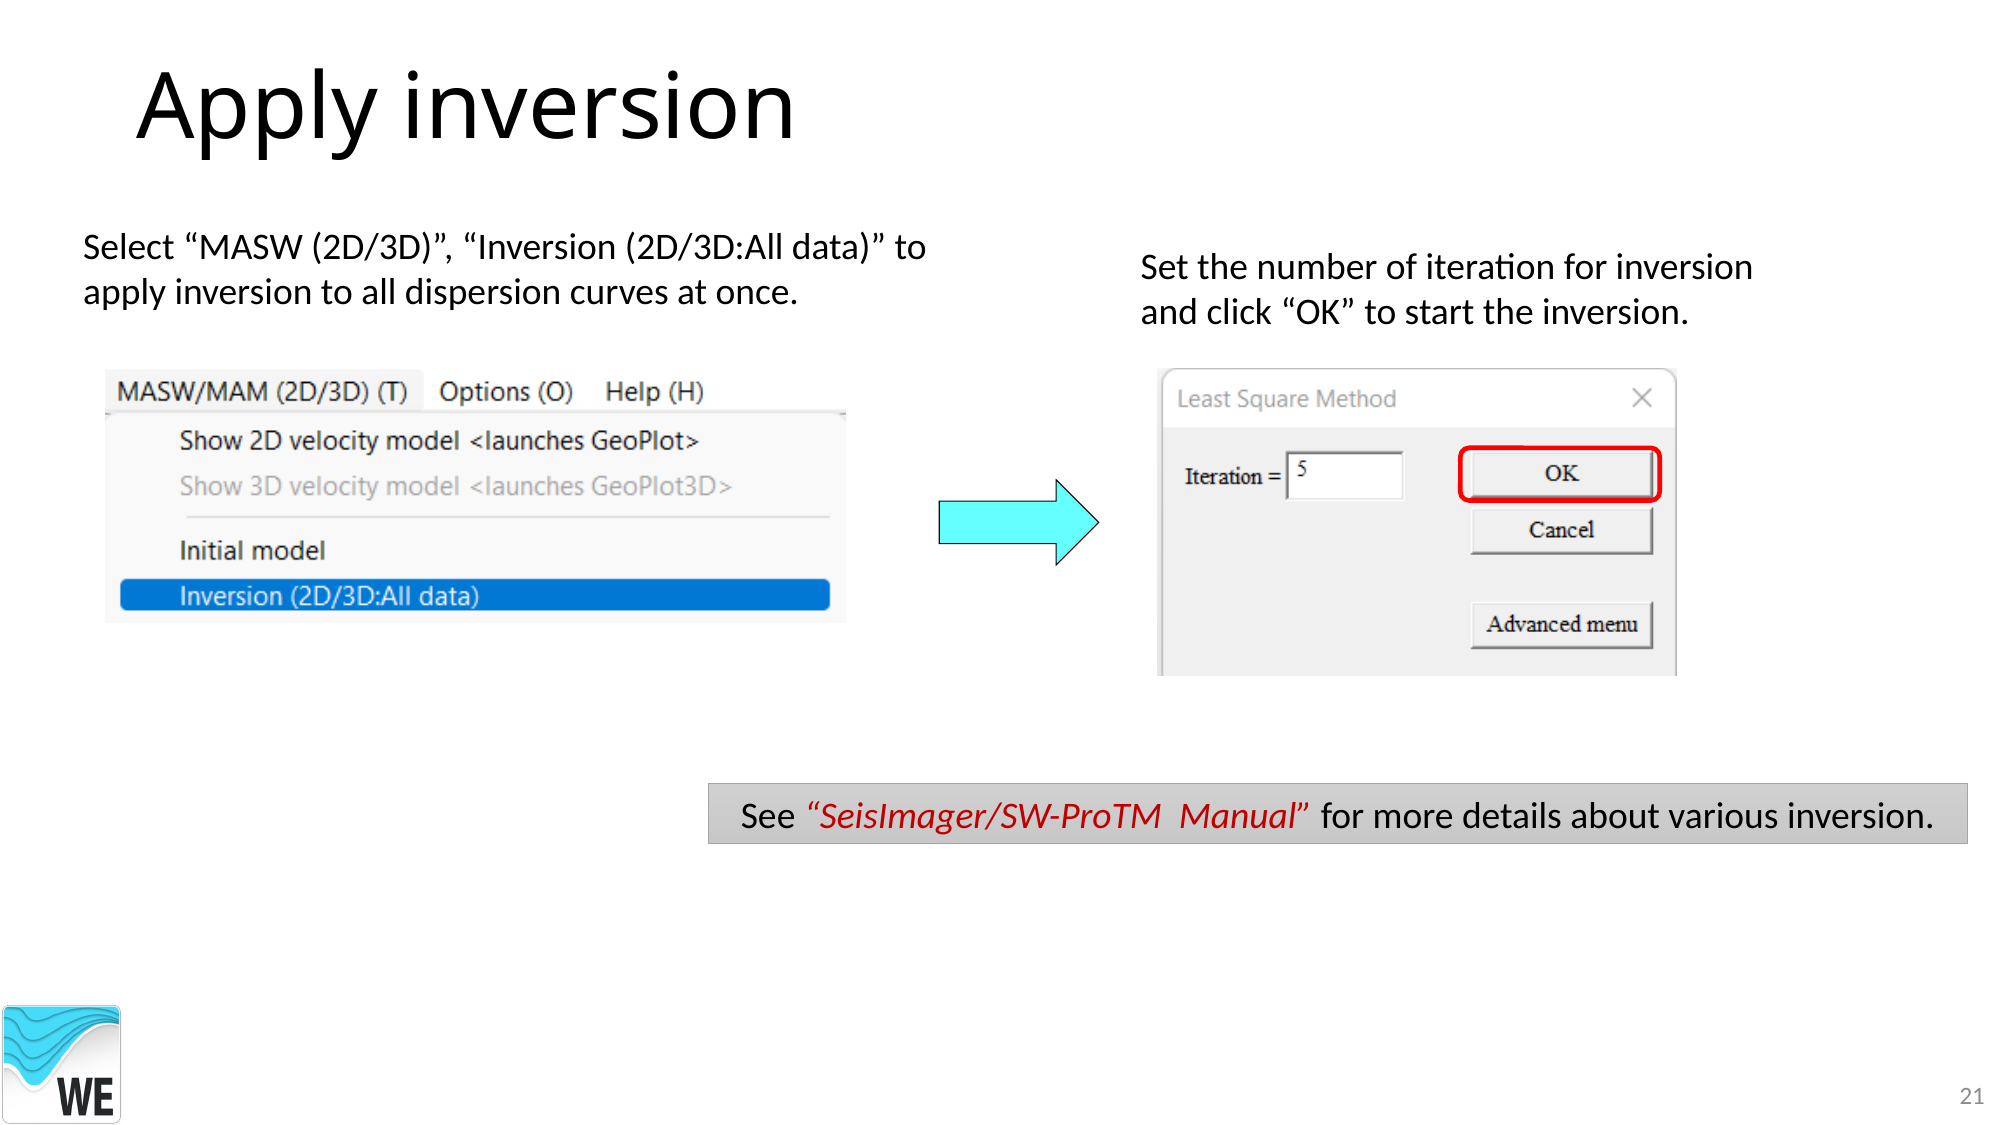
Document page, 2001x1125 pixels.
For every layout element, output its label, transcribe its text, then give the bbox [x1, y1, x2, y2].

picture [0, 1003, 122, 1125]
title Apply inversion [121, 0, 1847, 218]
slide_number 21 [1550, 1065, 2000, 1125]
picture [1157, 368, 1677, 676]
text_box Set the number of iteration for inversion and click “OK” to start the inversion. [1125, 234, 1829, 340]
text_box Select “MASW (2D/3D)”, “Inversion (2D/3D:All data)” to apply inversion to all dispersion curves at once. [68, 214, 970, 320]
text_box [938, 478, 1100, 567]
picture [105, 368, 846, 623]
text_box See “SeisImager/SW-ProTM Manual” for more details about various inversion. [708, 783, 1968, 844]
